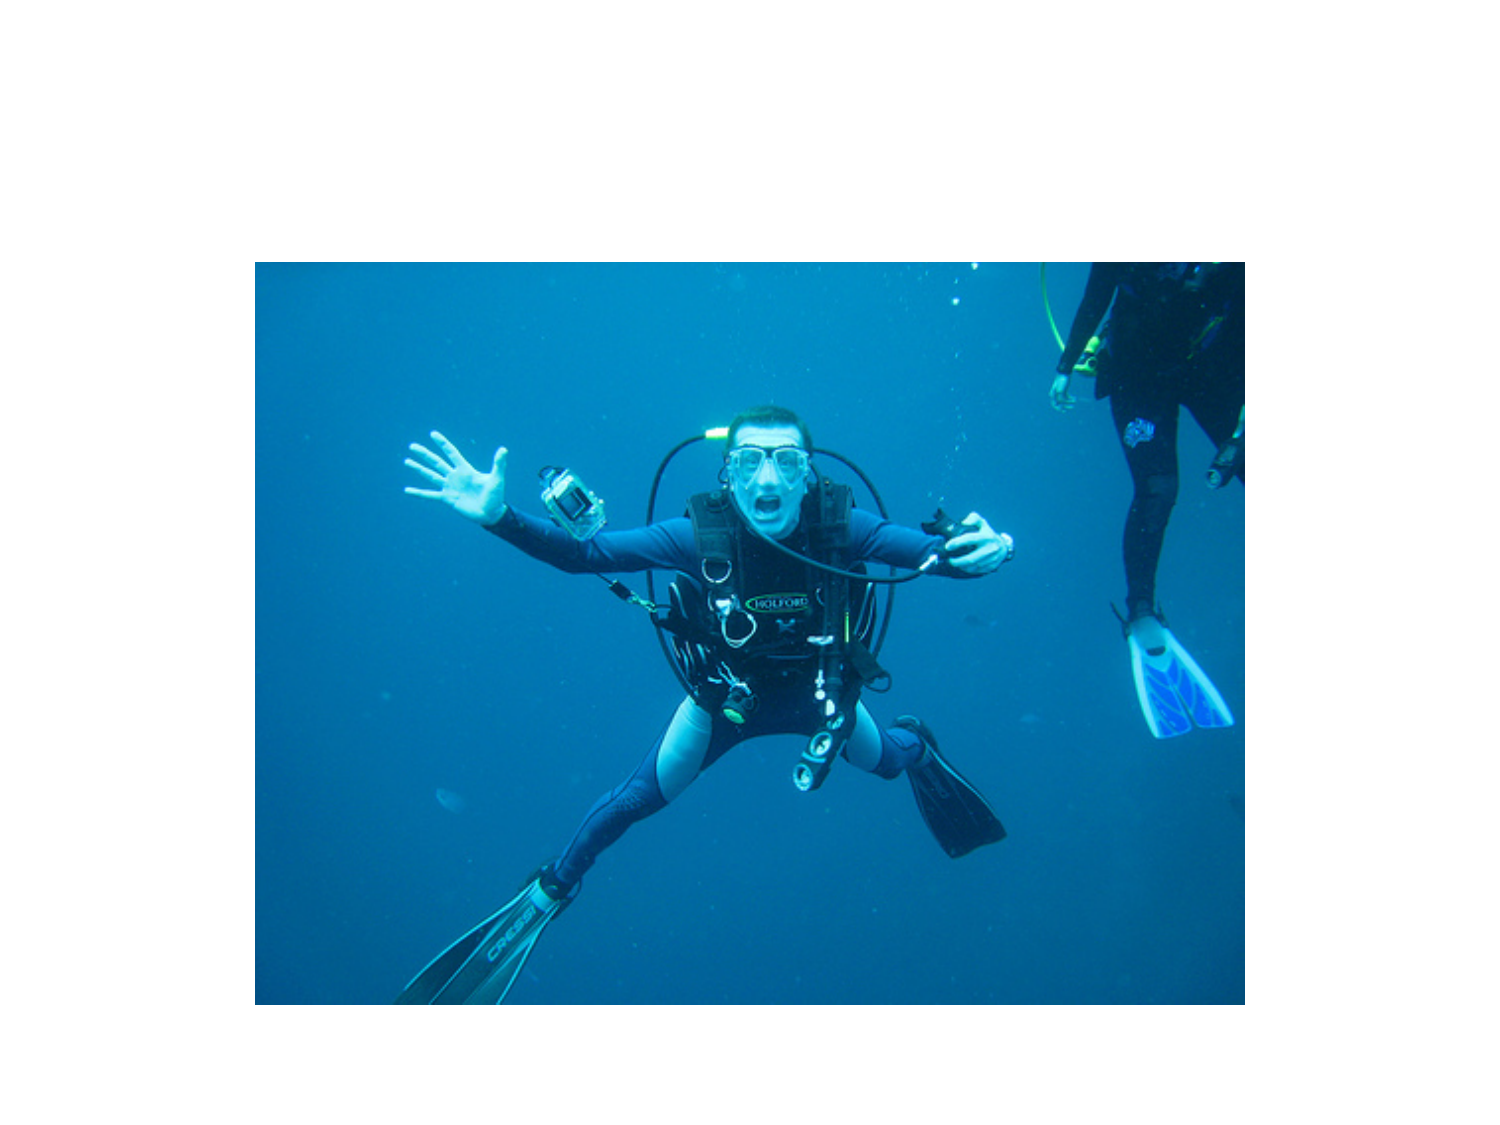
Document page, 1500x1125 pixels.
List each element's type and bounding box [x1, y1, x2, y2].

list [254, 262, 1246, 1006]
